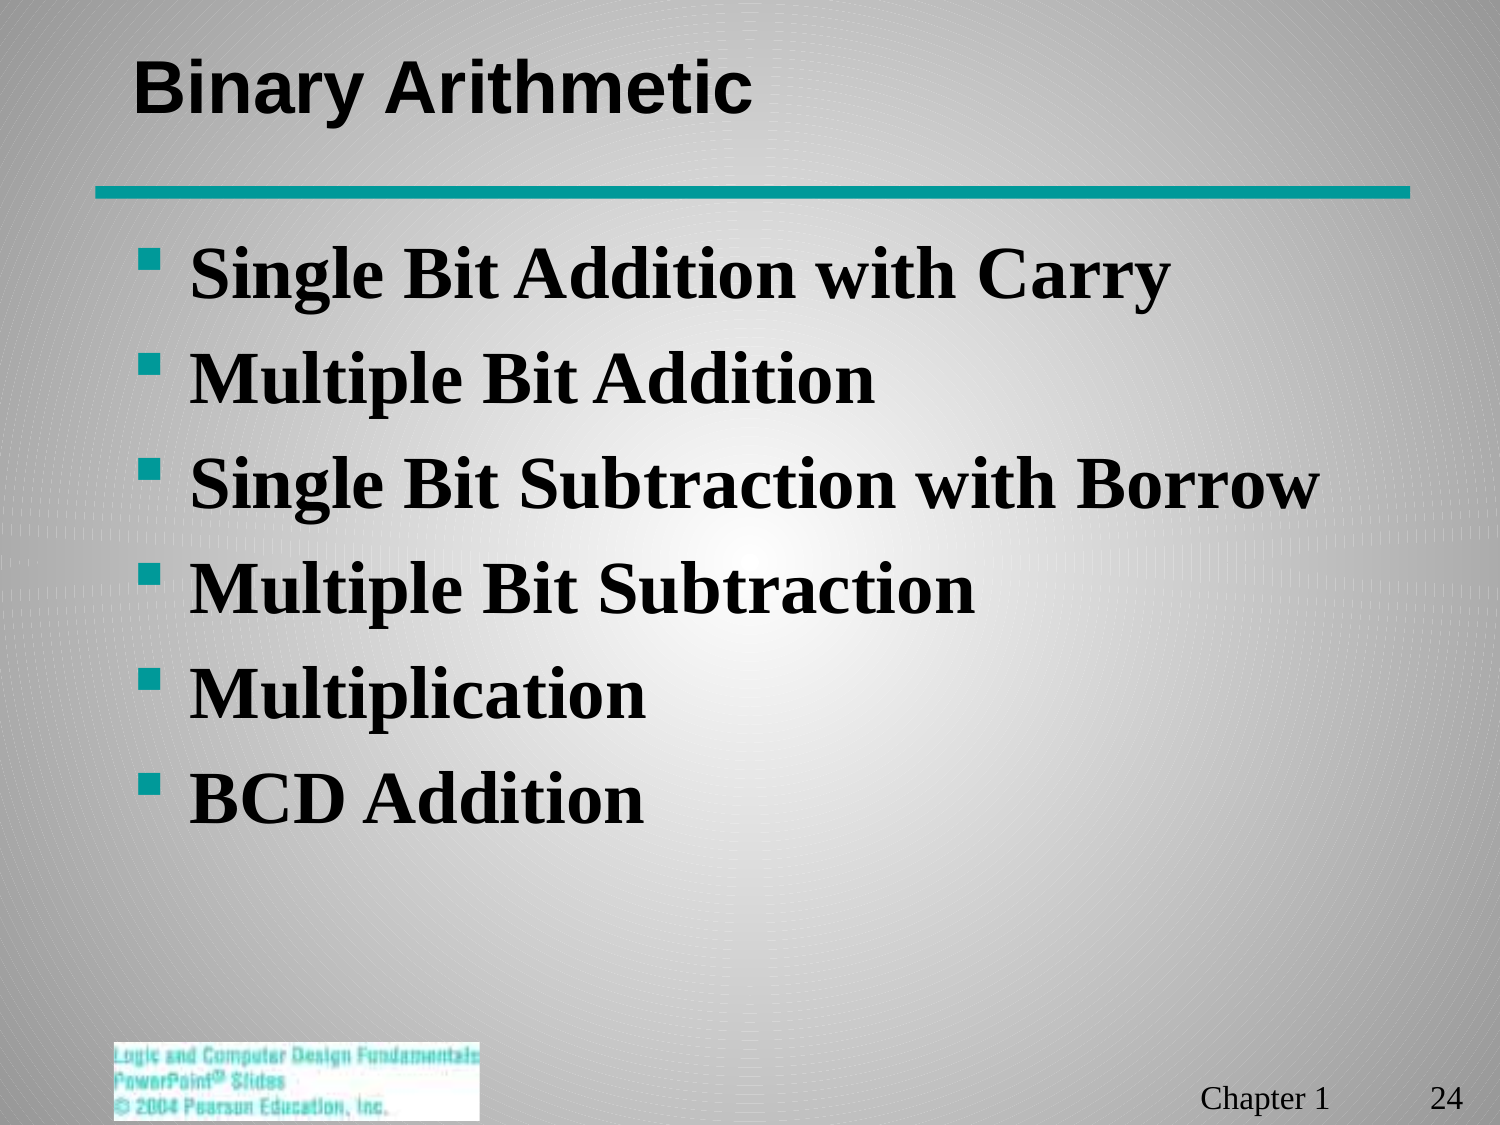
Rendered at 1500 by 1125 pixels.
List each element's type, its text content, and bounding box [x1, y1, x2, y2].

picture [113, 1042, 480, 1121]
list Single Bit Addition with Carry Multiple Bit Addition Single Bit Subtraction with Borrow Multiple Bit Subtraction Multiplication BCD Addition [117, 215, 1394, 1041]
slide_number Chapter 1 24 [1185, 1068, 1500, 1125]
title Binary Arithmetic [117, 0, 1393, 168]
